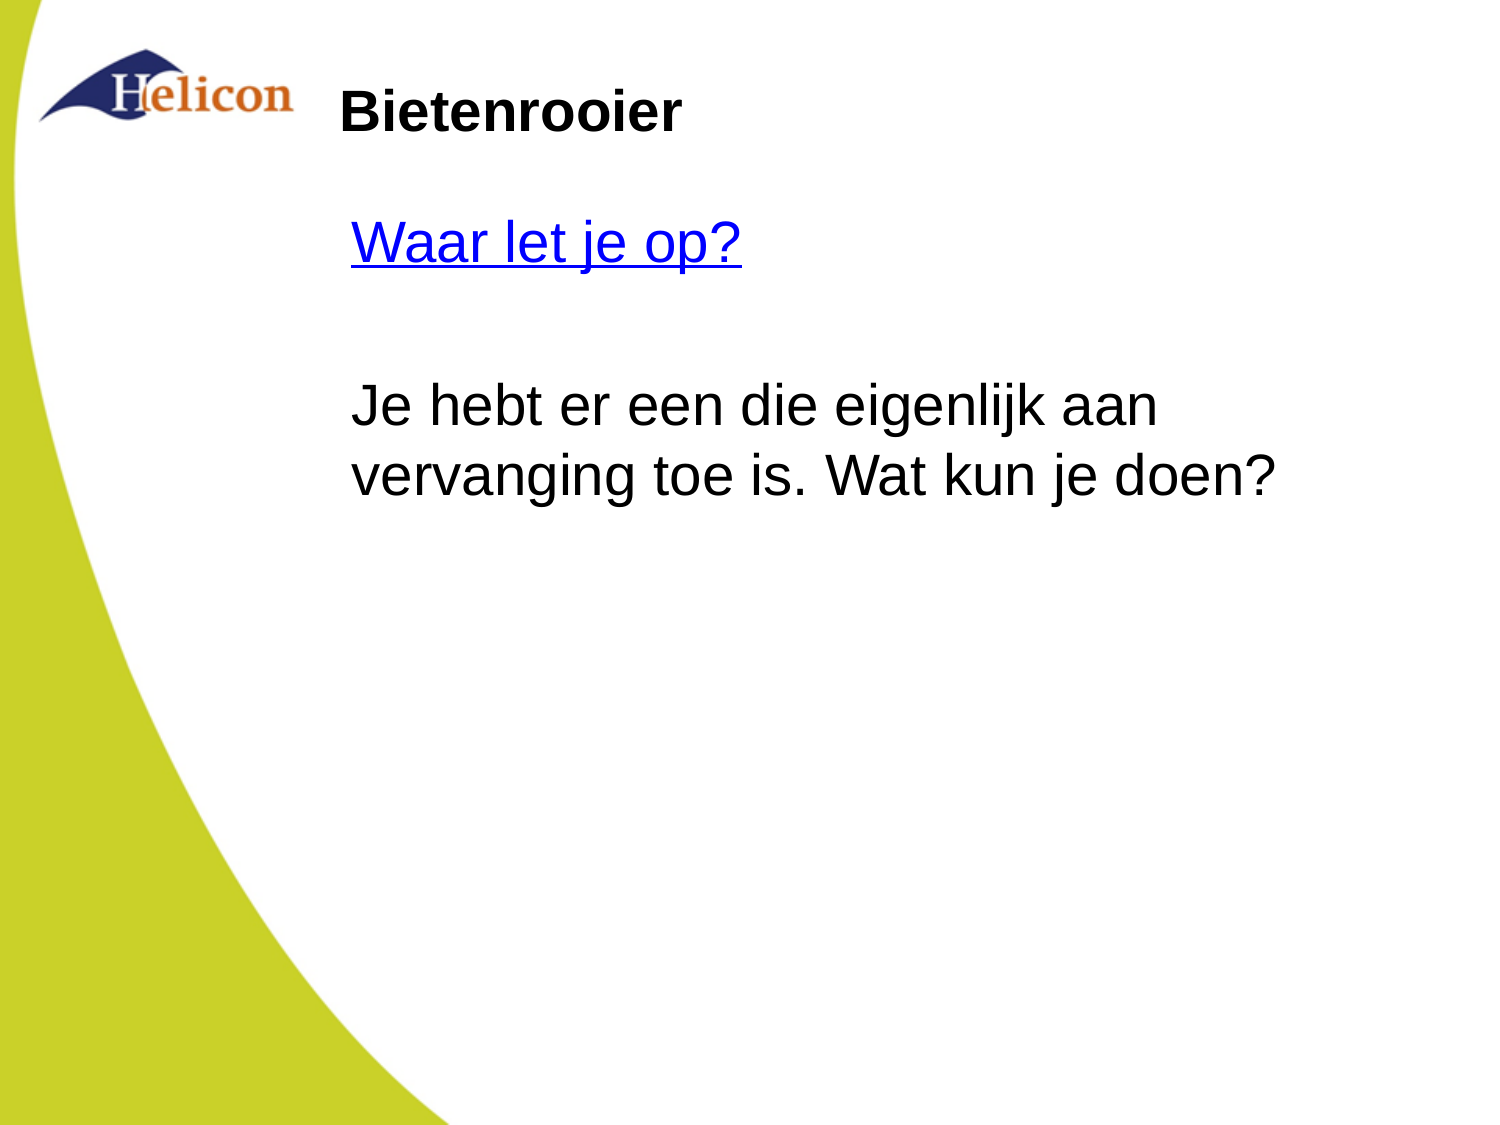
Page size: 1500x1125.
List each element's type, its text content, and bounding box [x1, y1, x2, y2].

picture [0, 0, 1500, 1125]
list Waar let je op? Je hebt er een die eigenlijk aan vervanging toe is. Wat kun je doen? [336, 196, 1425, 1005]
title Bietenrooier [324, 54, 1415, 161]
